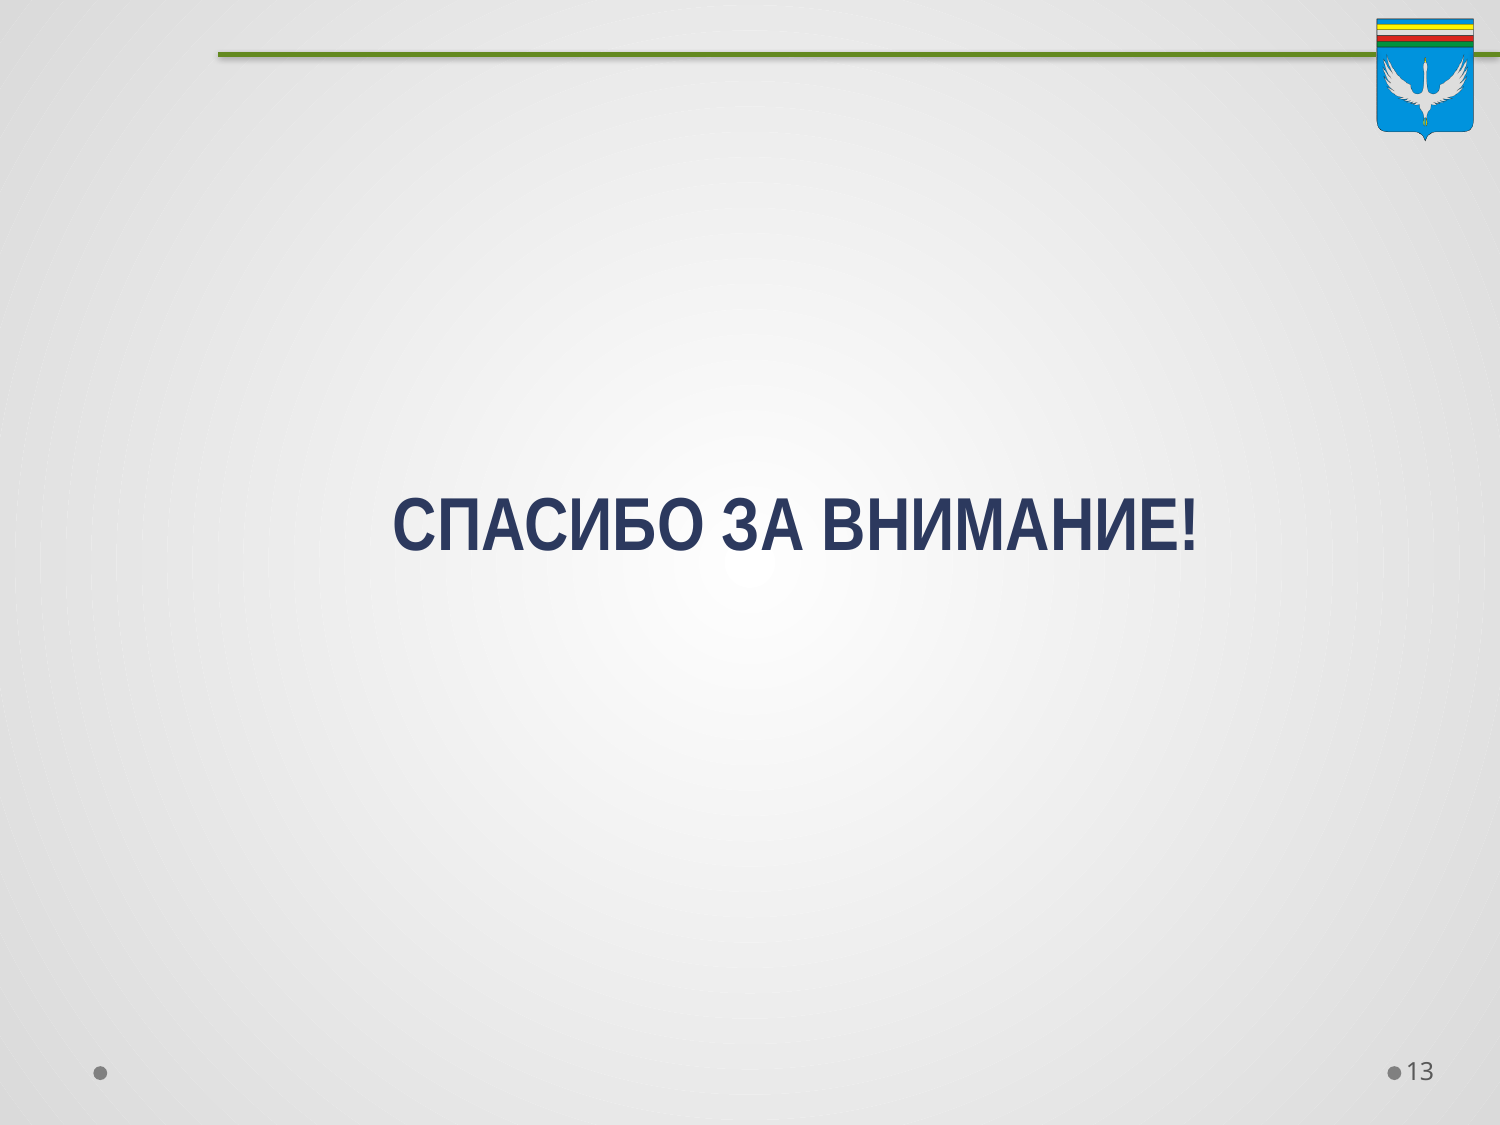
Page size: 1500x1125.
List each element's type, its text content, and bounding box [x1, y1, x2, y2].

picture [1375, 18, 1475, 54]
text_box СПАСИБО ЗА ВНИМАНИЕ! [378, 467, 1217, 573]
slide_number 13 [1401, 1042, 1494, 1103]
picture [1375, 55, 1475, 142]
picture [1386, 63, 1466, 117]
